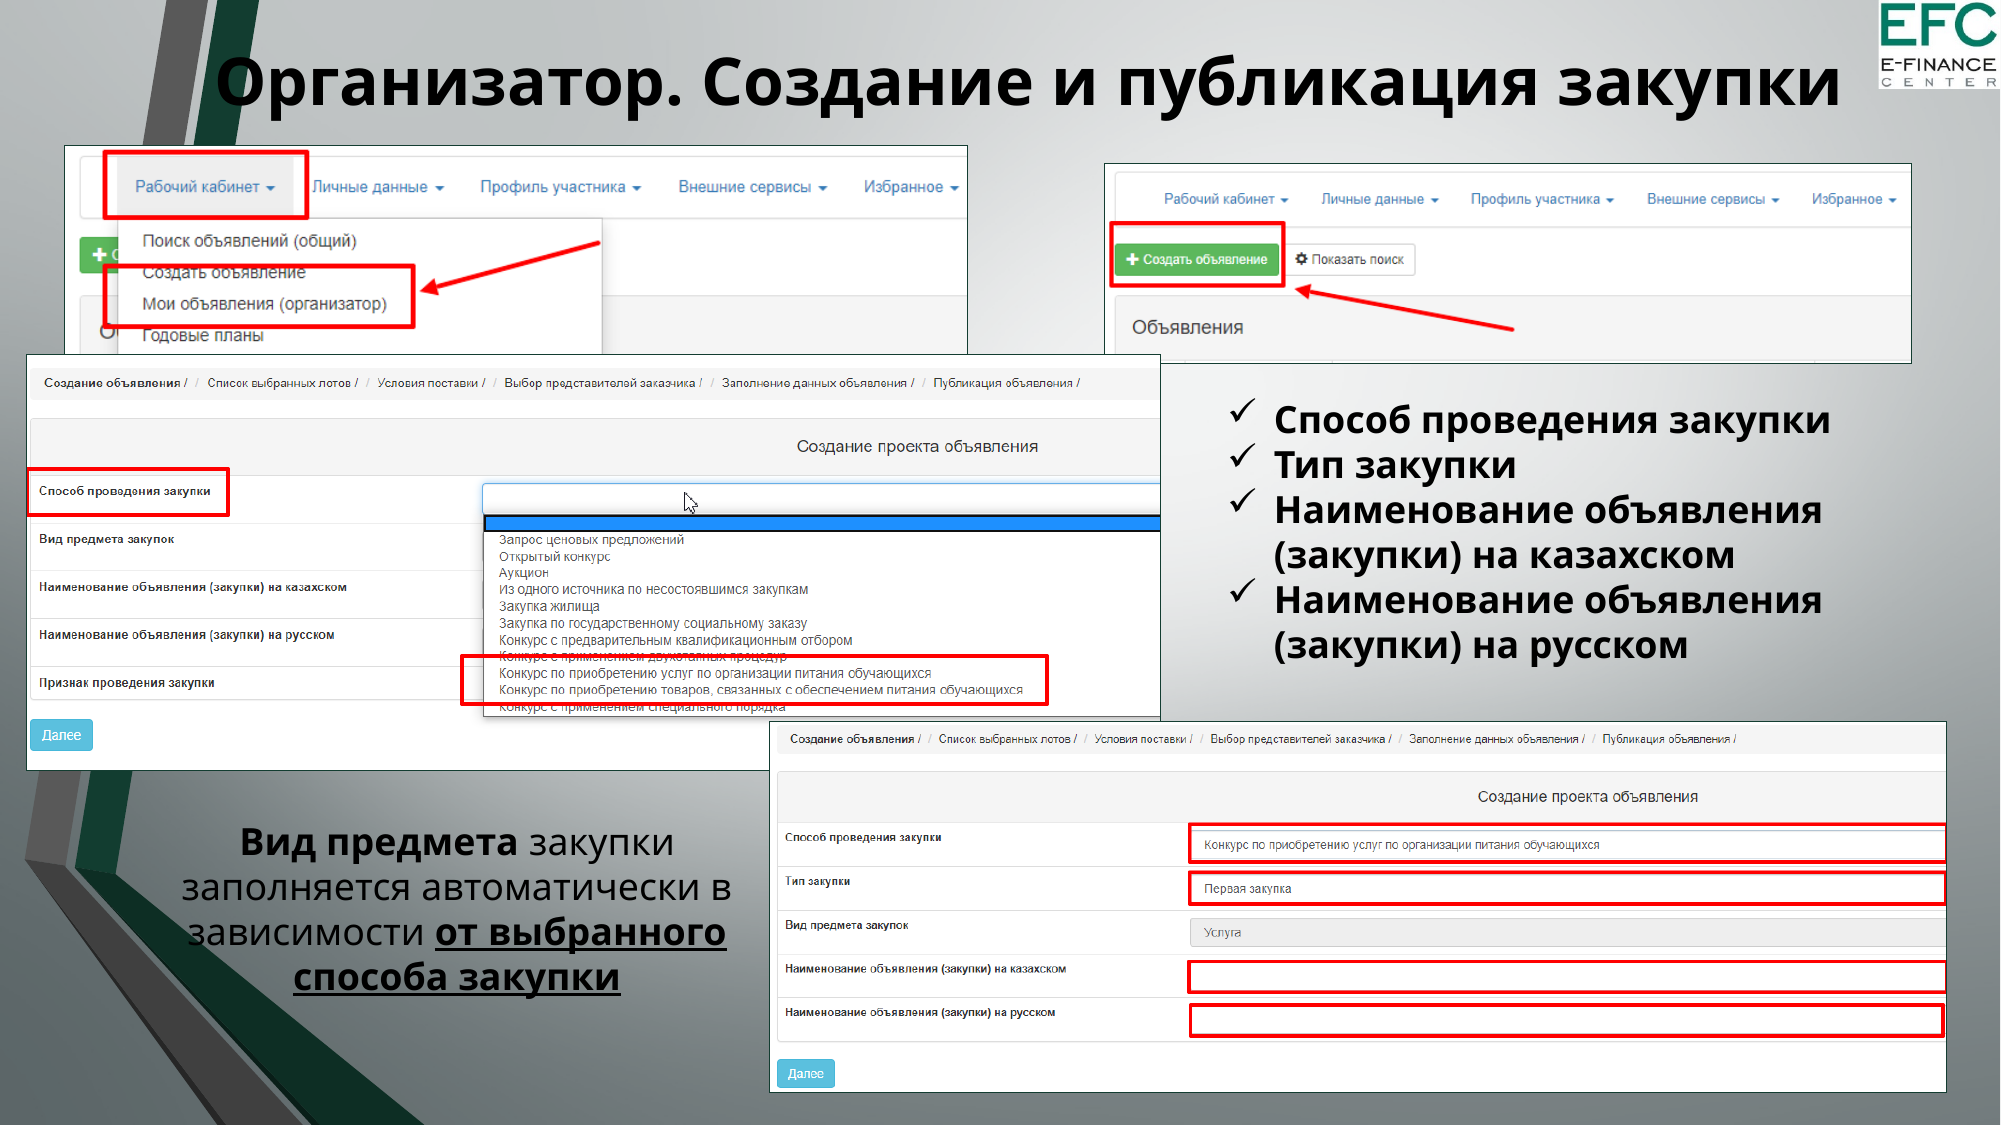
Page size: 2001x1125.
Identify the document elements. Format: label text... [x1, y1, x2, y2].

text_box Способ проведения закупки Тип закупки Наименование объявления (закупки) на казахском Наименование объявления (закупки) на русском [1212, 389, 1986, 674]
title Организатор. Создание и публикация закупки [180, 31, 1879, 127]
picture [1878, 0, 2001, 90]
text_box Вид предмета закупки заполняется автоматически в зависимости от выбранного способа закупки [127, 810, 769, 1006]
picture [26, 162, 1947, 1094]
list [63, 145, 968, 353]
